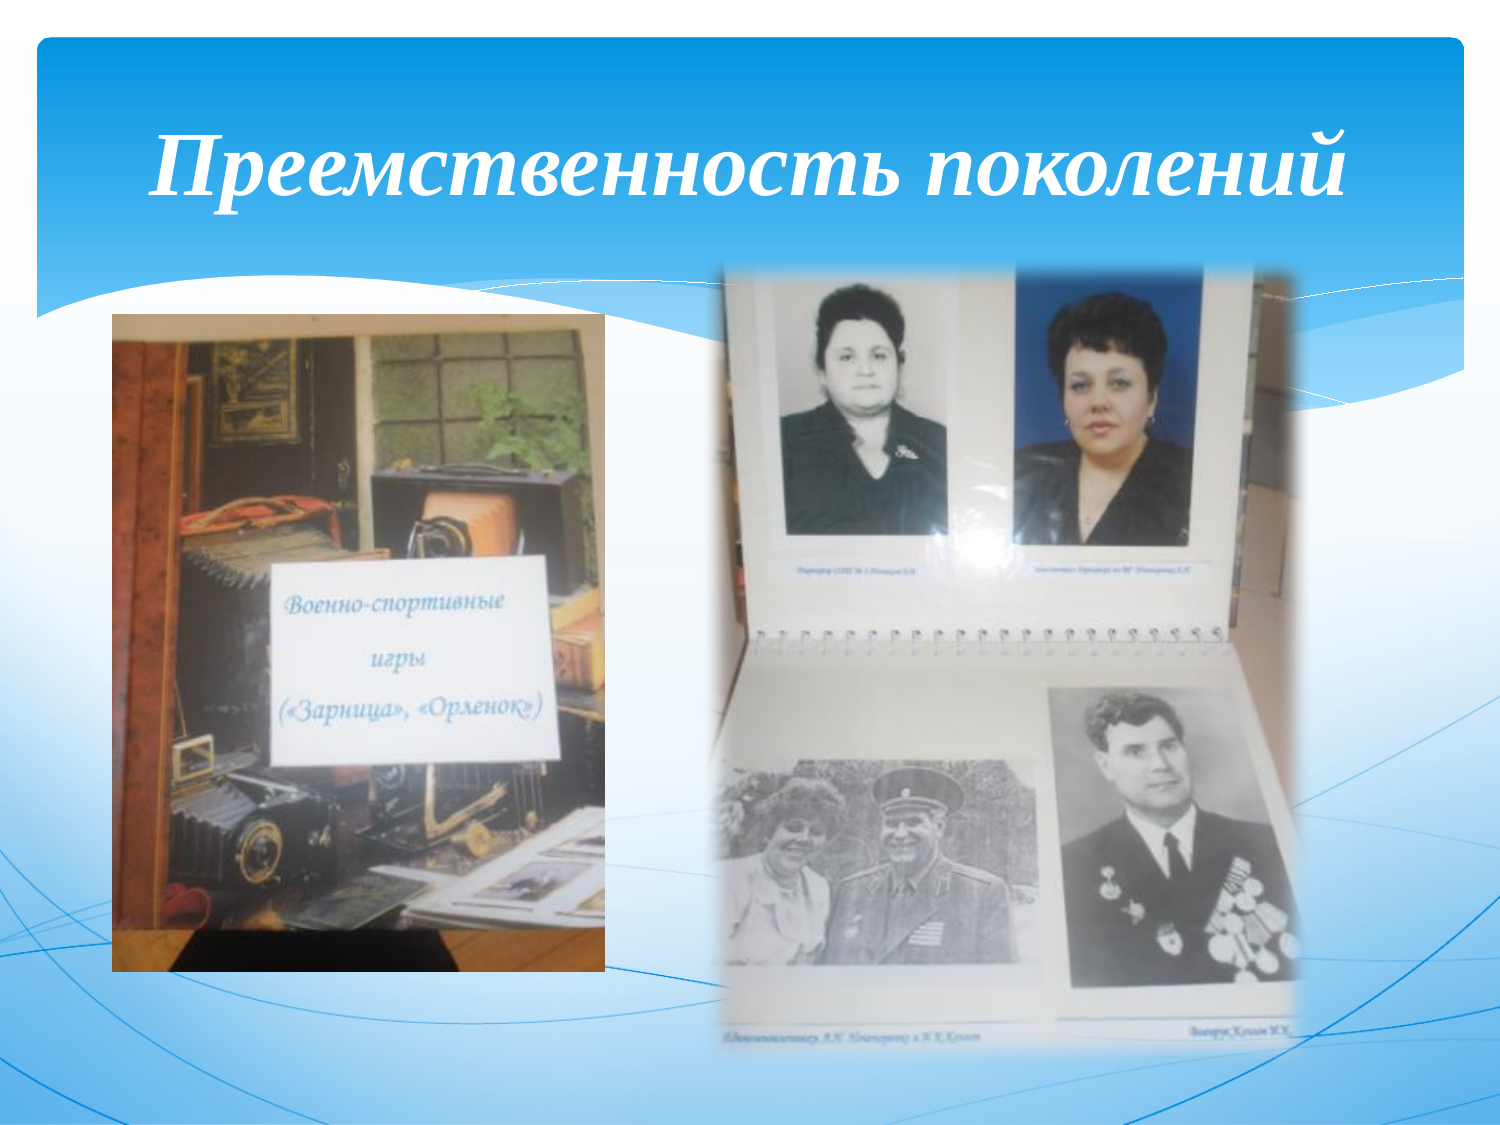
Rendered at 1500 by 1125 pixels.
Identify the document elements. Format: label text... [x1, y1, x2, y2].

picture [702, 255, 1311, 1067]
picture [111, 314, 606, 972]
title Преемственность поколений [75, 55, 1425, 261]
